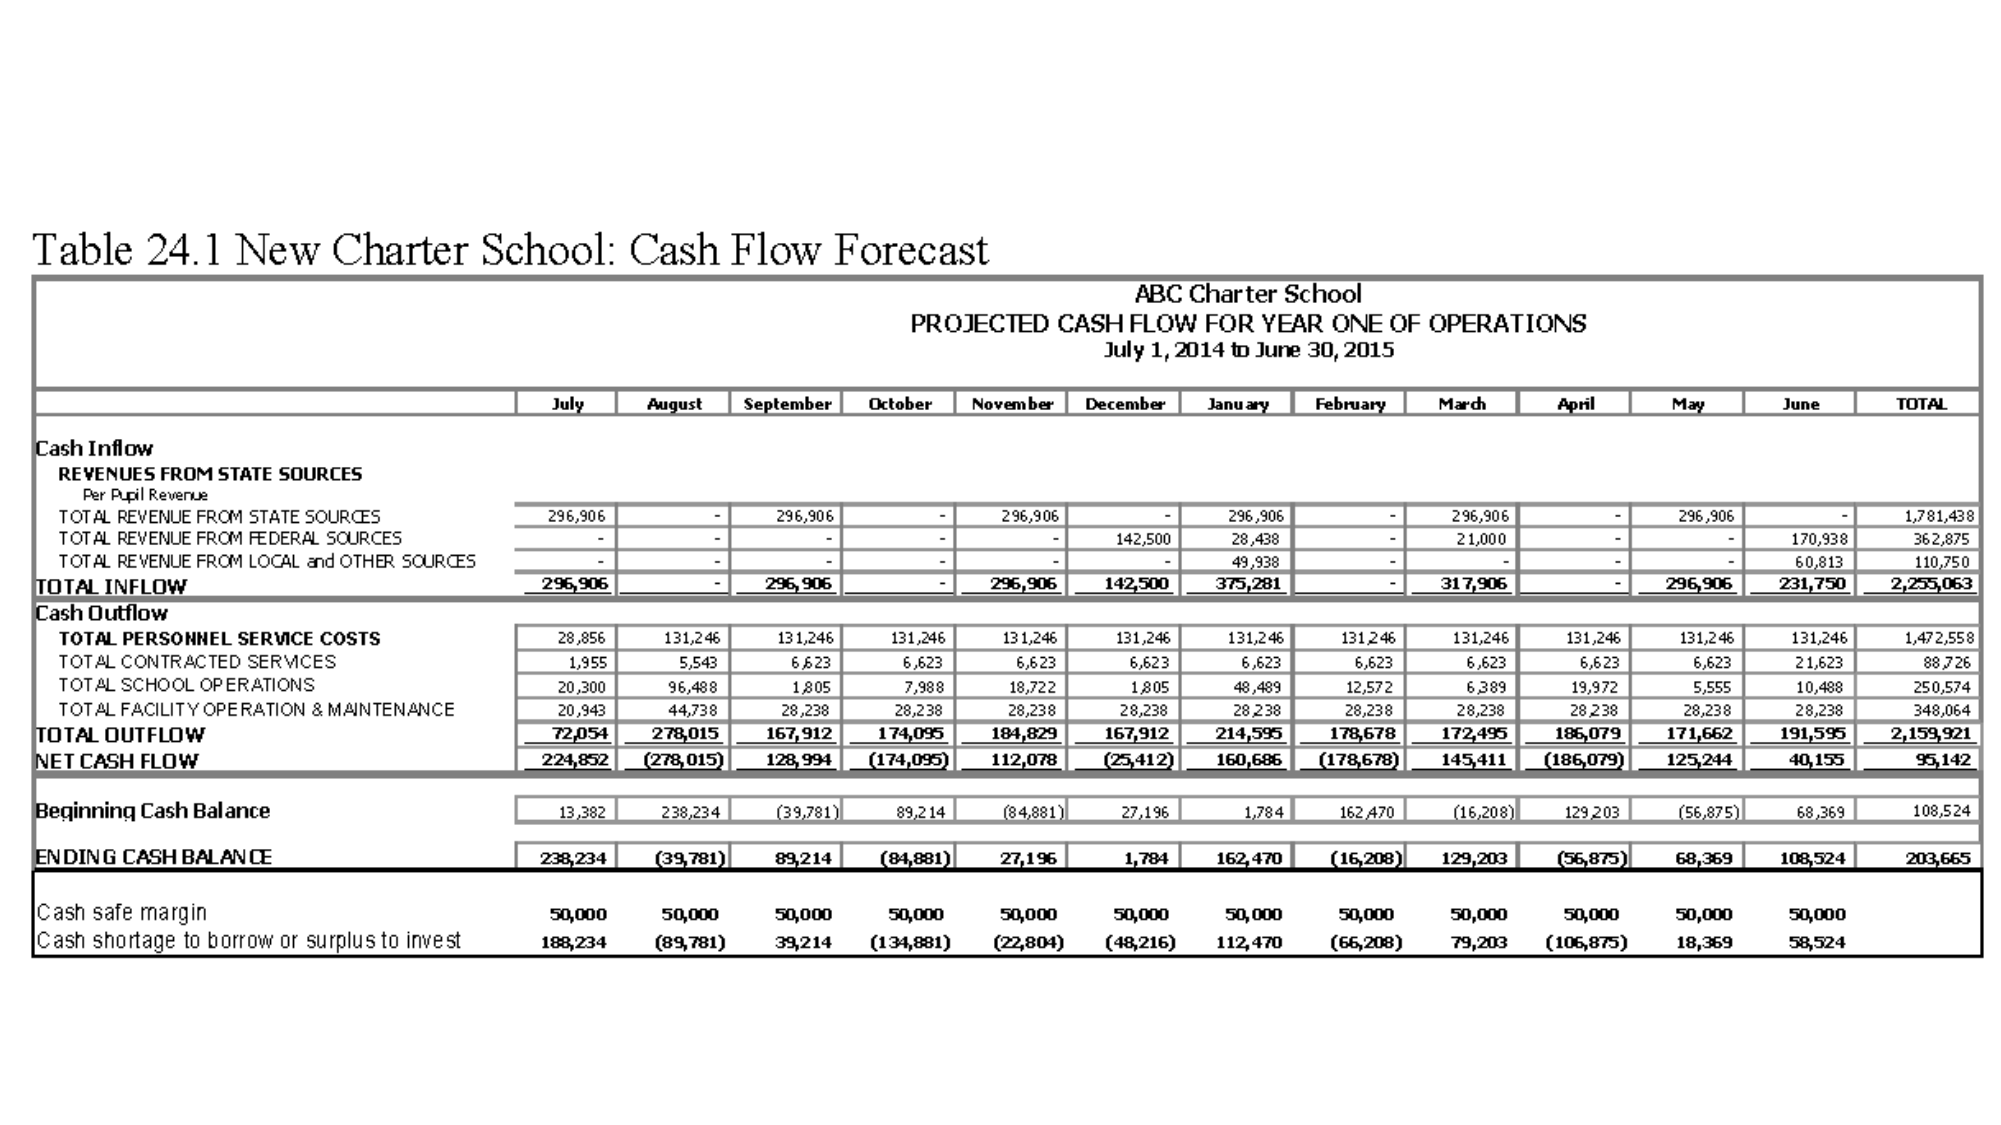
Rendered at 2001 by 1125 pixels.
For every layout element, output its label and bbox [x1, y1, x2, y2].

list [12, 219, 2000, 1009]
